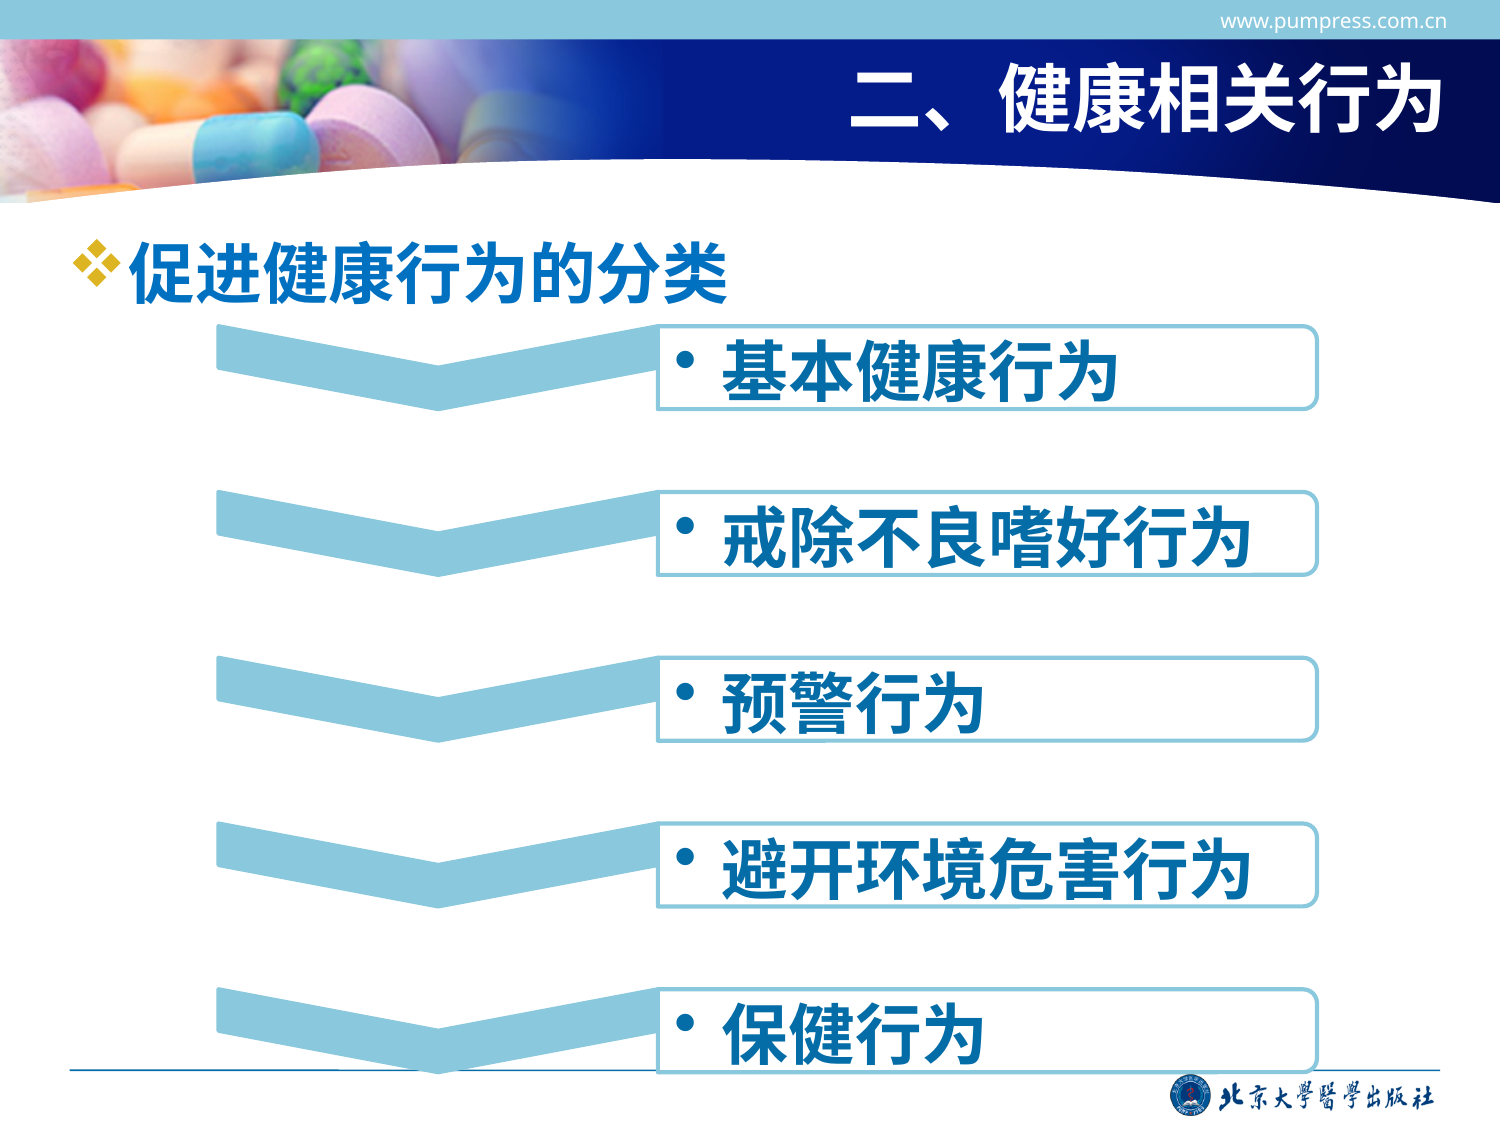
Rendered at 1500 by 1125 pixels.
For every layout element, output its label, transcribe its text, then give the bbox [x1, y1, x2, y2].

slide_number www.pumpress.com.cn [1024, 0, 1463, 38]
title 二、健康相关行为 [137, 49, 1463, 143]
picture [1170, 1074, 1436, 1118]
text_box 促进健康行为的分类 [53, 184, 1466, 303]
picture [0, 40, 1500, 203]
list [218, 325, 1318, 1073]
